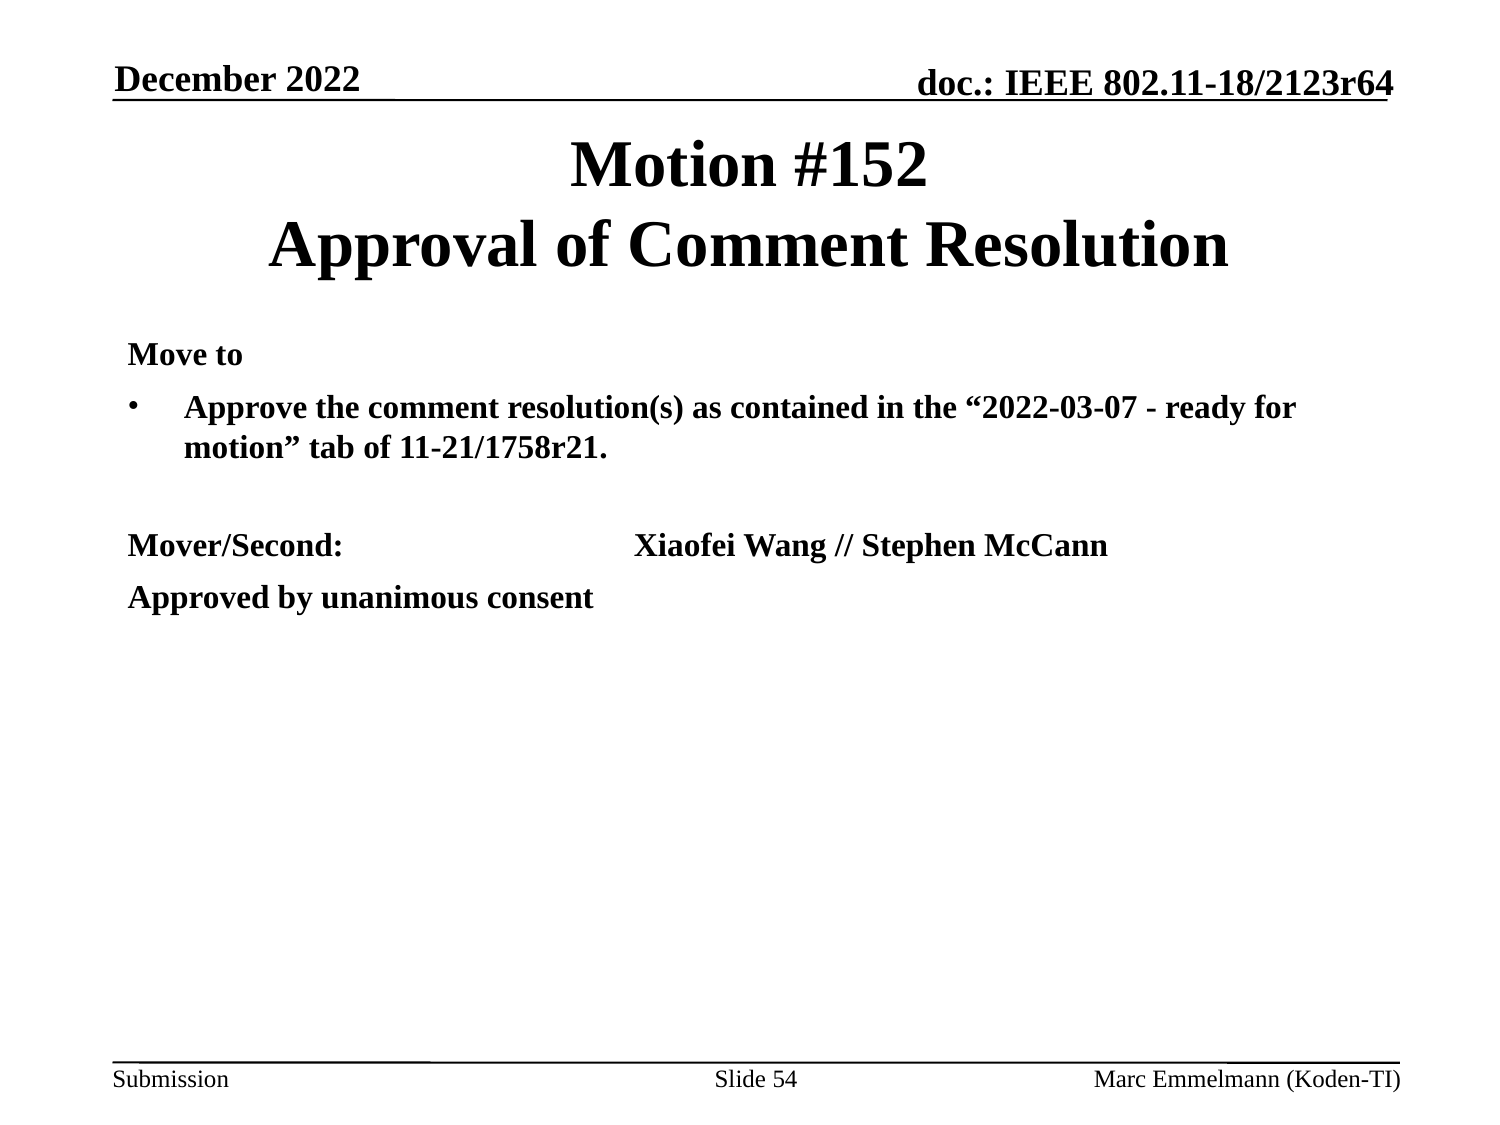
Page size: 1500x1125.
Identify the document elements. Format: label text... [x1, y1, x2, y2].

list Move to Approve the comment resolution(s) as contained in the “2022-03-07 - ready for motion” tab of 11-21/1758r21. Mover/Second: Xiaofei Wang // Stephen McCann Approved by unanimous consent [112, 324, 1388, 1000]
slide_number Slide 54 [712, 1061, 800, 1123]
footer Marc Emmelmann (Koden-TI) [878, 1061, 1402, 1093]
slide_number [114, 54, 423, 100]
title Motion #152 Approval of Comment Resolution [112, 112, 1388, 288]
